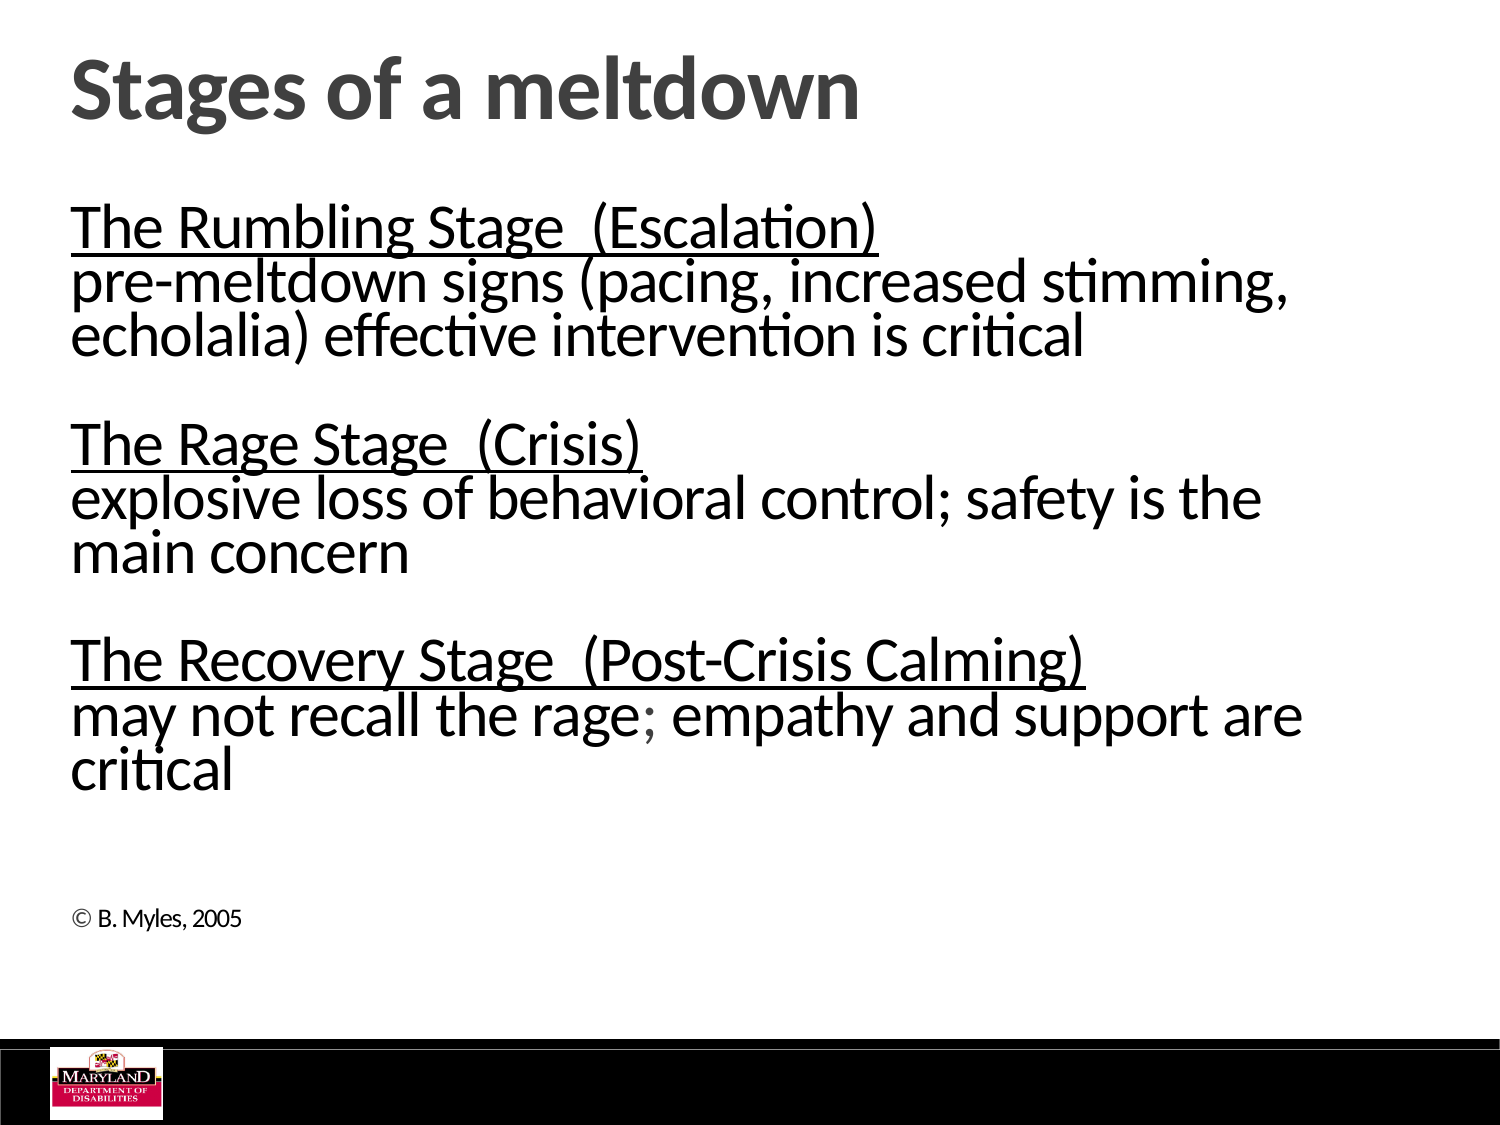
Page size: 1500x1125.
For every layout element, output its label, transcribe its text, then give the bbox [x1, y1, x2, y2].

title Stages of a meltdown The Rumbling Stage (Escalation) pre-meltdown signs (pacing, increased stimming, echolalia) effective intervention is critical The Rage Stage (Crisis) explosive loss of behavioral control; safety is the main concern The Recovery Stage (Post-Crisis Calming) may not recall the rage; empathy and support are critical © B. Myles, 2005 [55, 50, 1406, 1005]
picture [50, 1047, 163, 1120]
